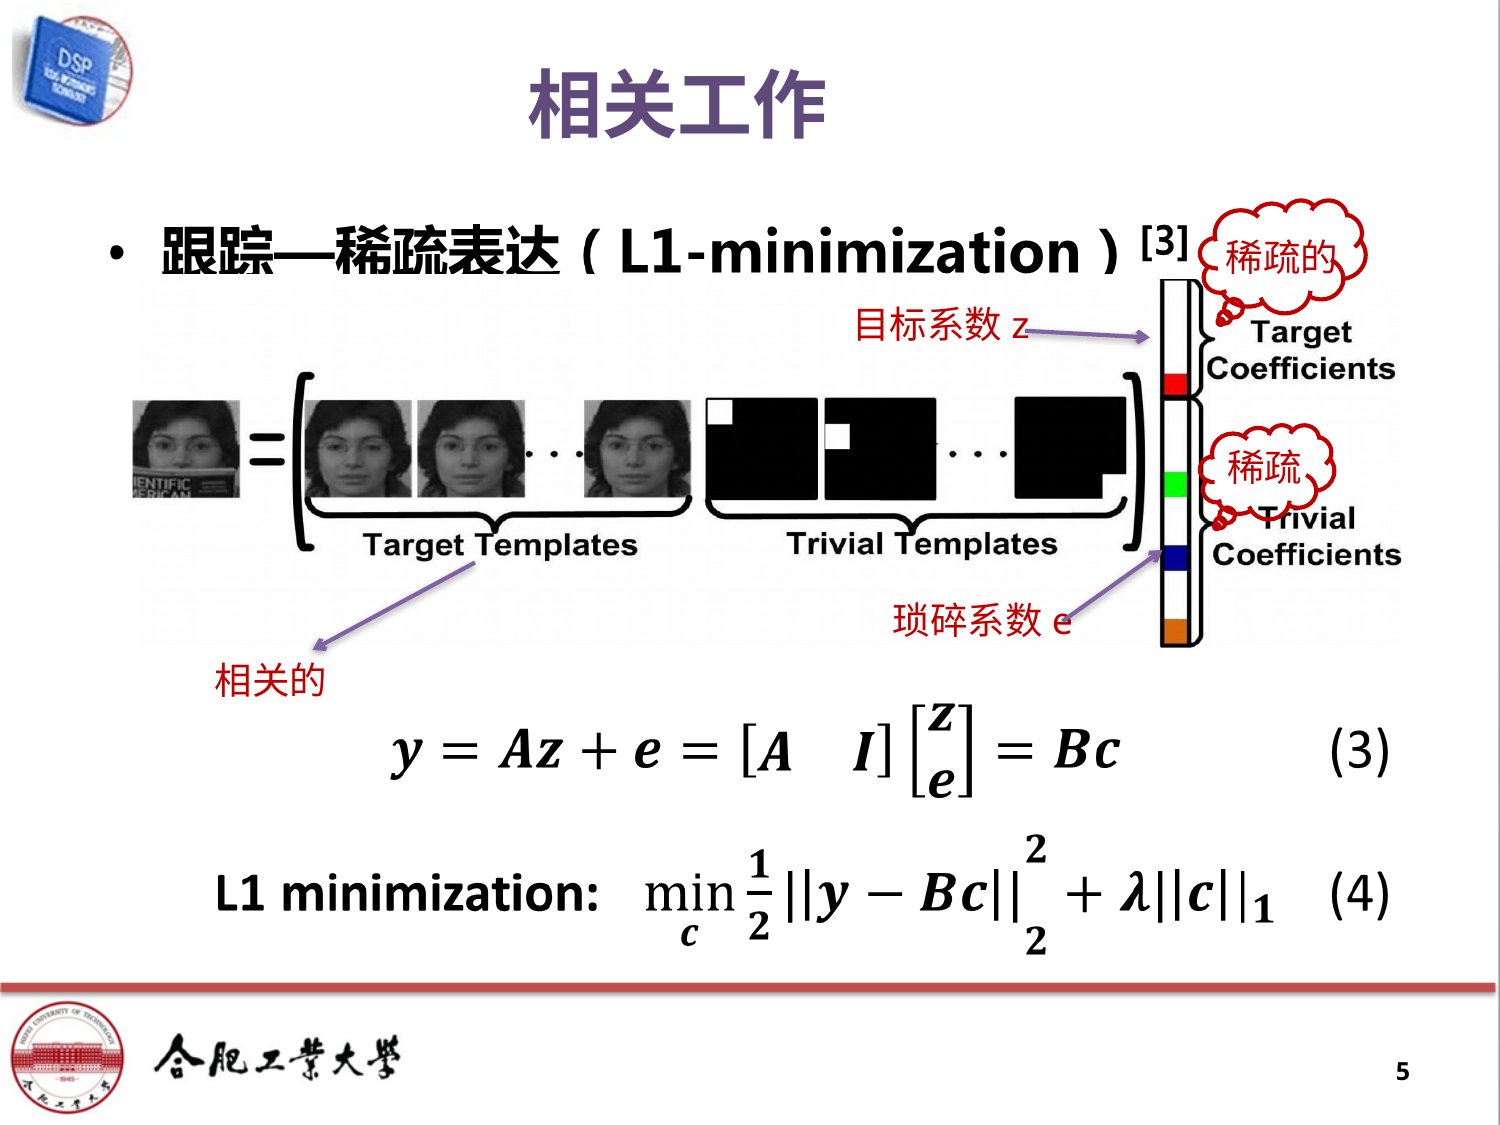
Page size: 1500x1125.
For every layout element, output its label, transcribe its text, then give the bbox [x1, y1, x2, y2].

picture [0, 0, 1500, 1125]
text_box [1024, 330, 1151, 338]
text_box 相关工作 [512, 49, 963, 155]
list [75, 200, 1425, 963]
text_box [312, 562, 476, 651]
text_box 相关的 [200, 660, 375, 710]
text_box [1062, 549, 1163, 622]
slide_number 5 [1074, 1042, 1425, 1103]
text_box 稀疏的 [1210, 226, 1366, 273]
text_box [1197, 236, 1210, 273]
text_box [1214, 198, 1363, 226]
